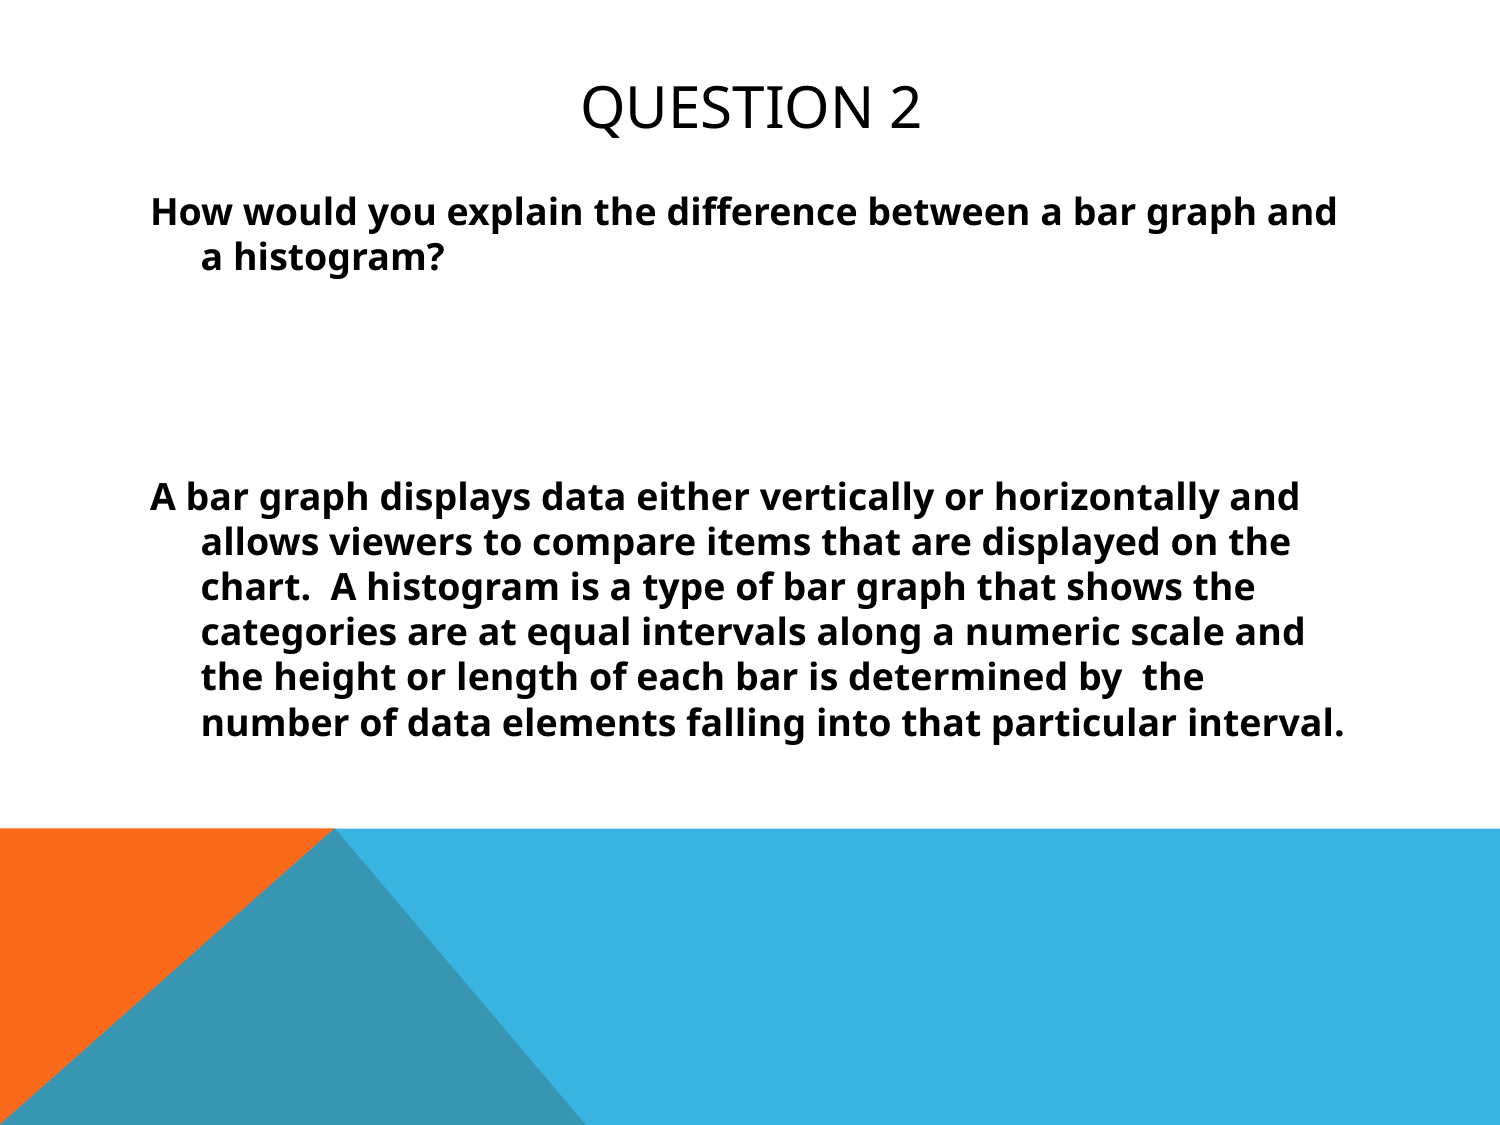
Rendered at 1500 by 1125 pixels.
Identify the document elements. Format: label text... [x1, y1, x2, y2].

list How would you explain the difference between a bar graph and a histogram? A bar graph displays data either vertically or horizontally and allows viewers to compare items that are displayed on the chart. A histogram is a type of bar graph that shows the categories are at equal intervals along a numeric scale and the height or length of each bar is determined by the number of data elements falling into that particular interval. [135, 180, 1369, 768]
title Question 2 [135, 60, 1369, 150]
